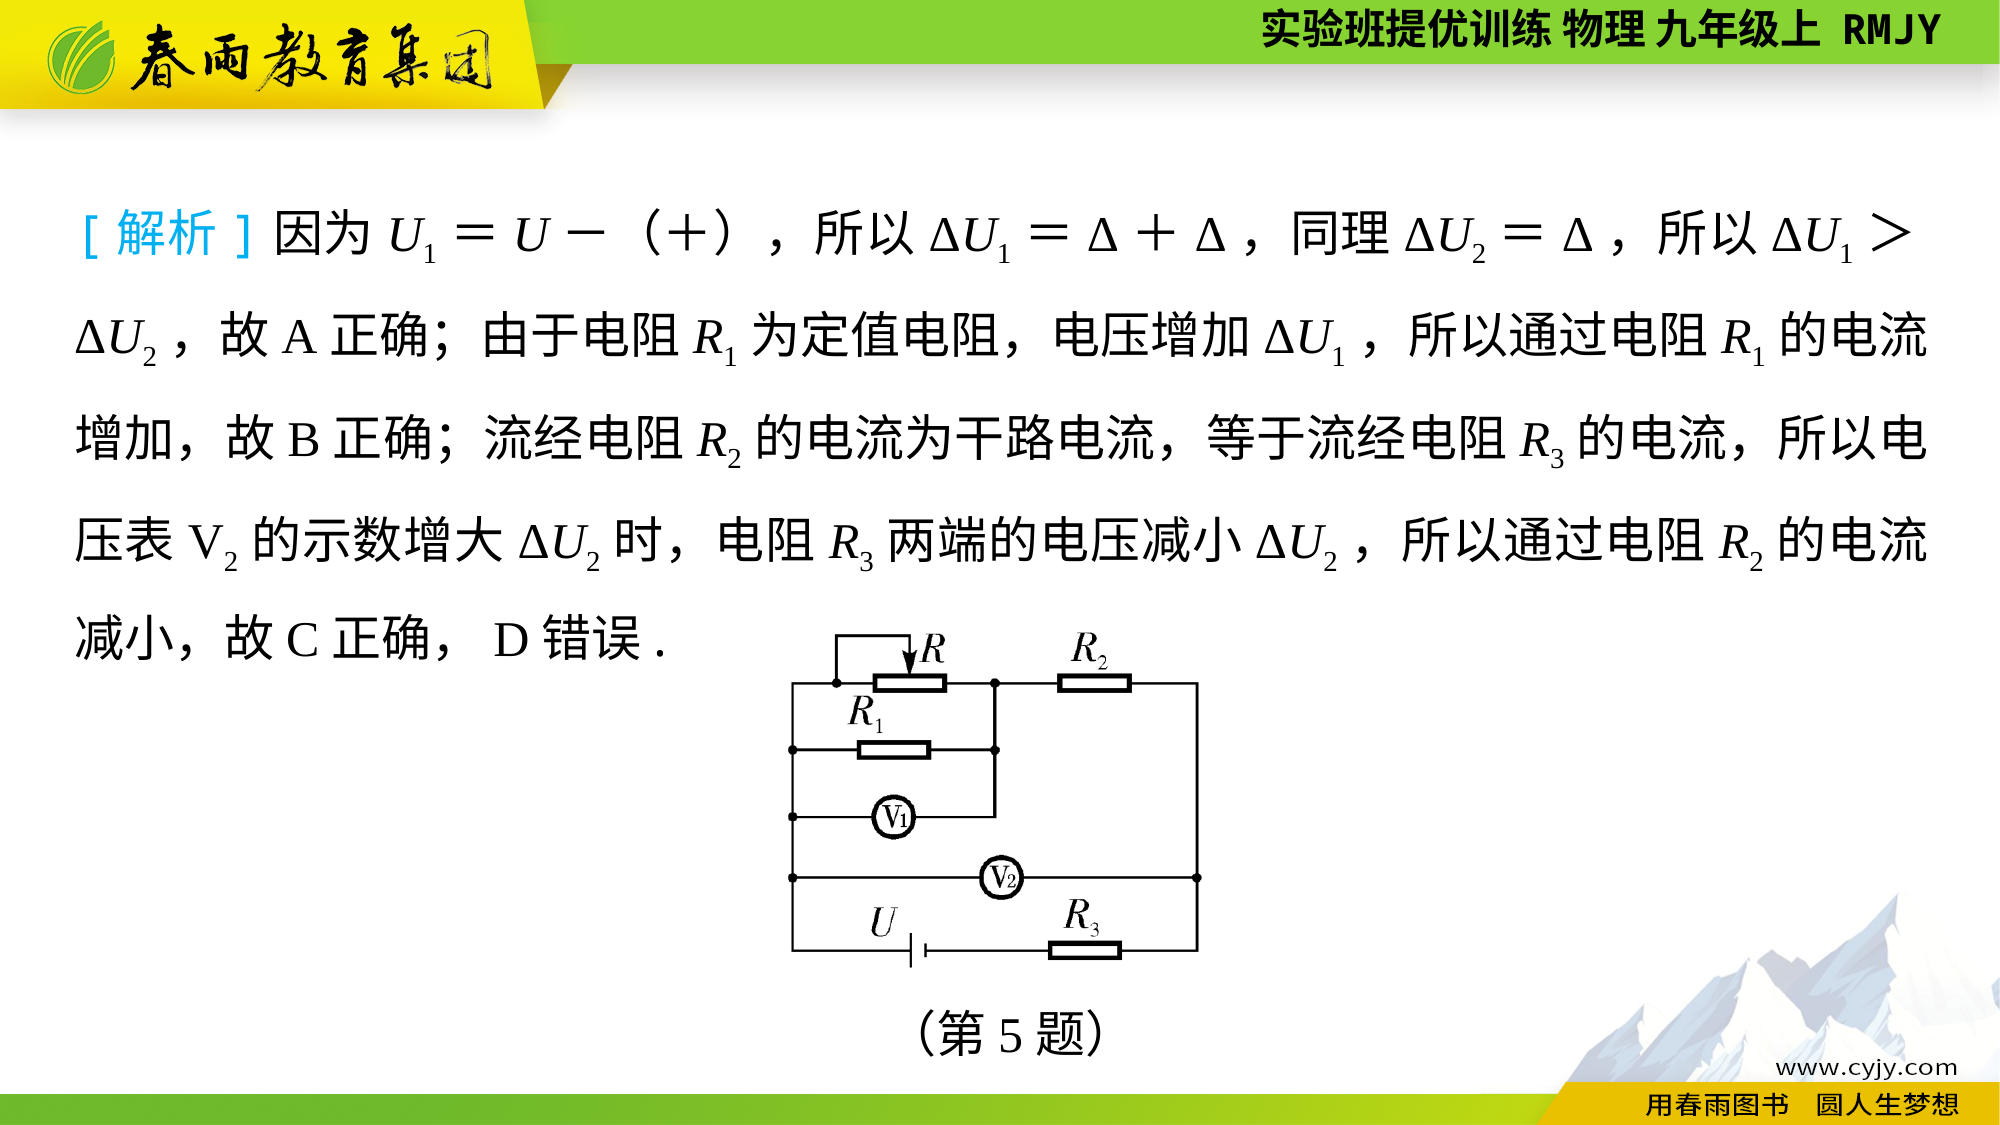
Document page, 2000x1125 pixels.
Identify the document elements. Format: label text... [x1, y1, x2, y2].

text_box （第5题） [871, 981, 1150, 1070]
picture [0, 0, 2000, 1125]
